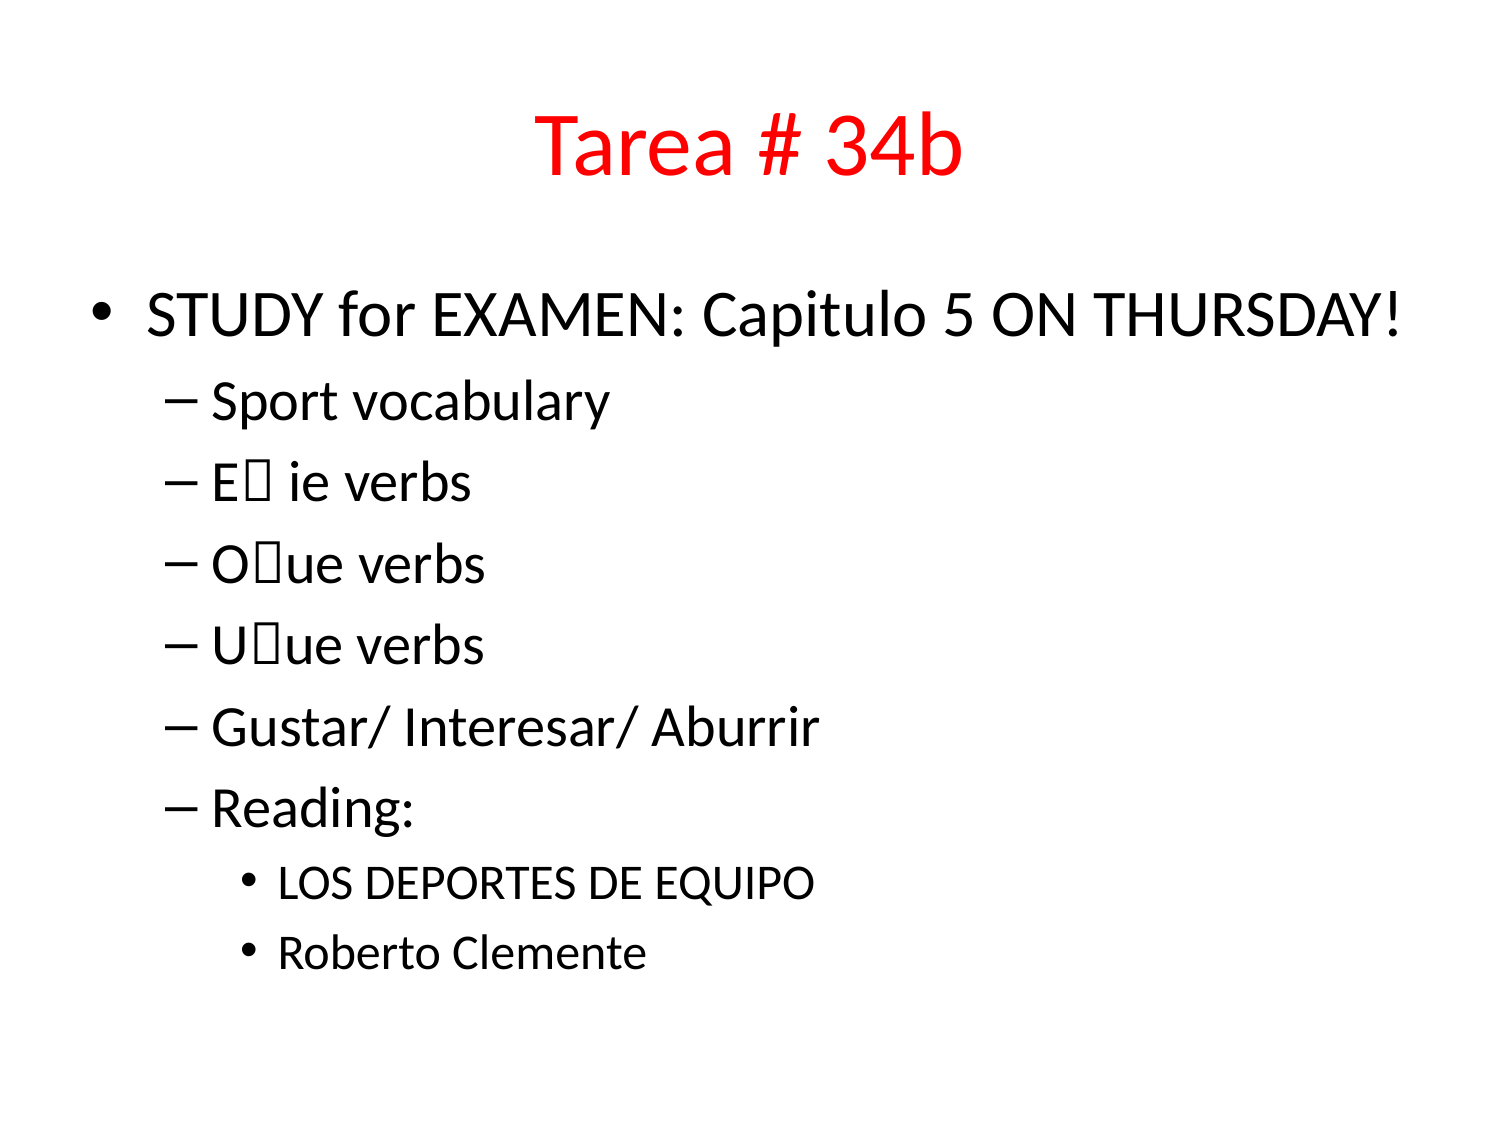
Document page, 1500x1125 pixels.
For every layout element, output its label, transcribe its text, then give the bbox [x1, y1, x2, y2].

title Tarea # 34b [75, 45, 1425, 233]
list STUDY for EXAMEN: Capitulo 5 ON THURSDAY! Sport vocabulary E ie verbs Oue verbs Uue verbs Gustar/ Interesar/ Aburrir Reading: LOS DEPORTES DE EQUIPO Roberto Clemente [75, 262, 1425, 1075]
